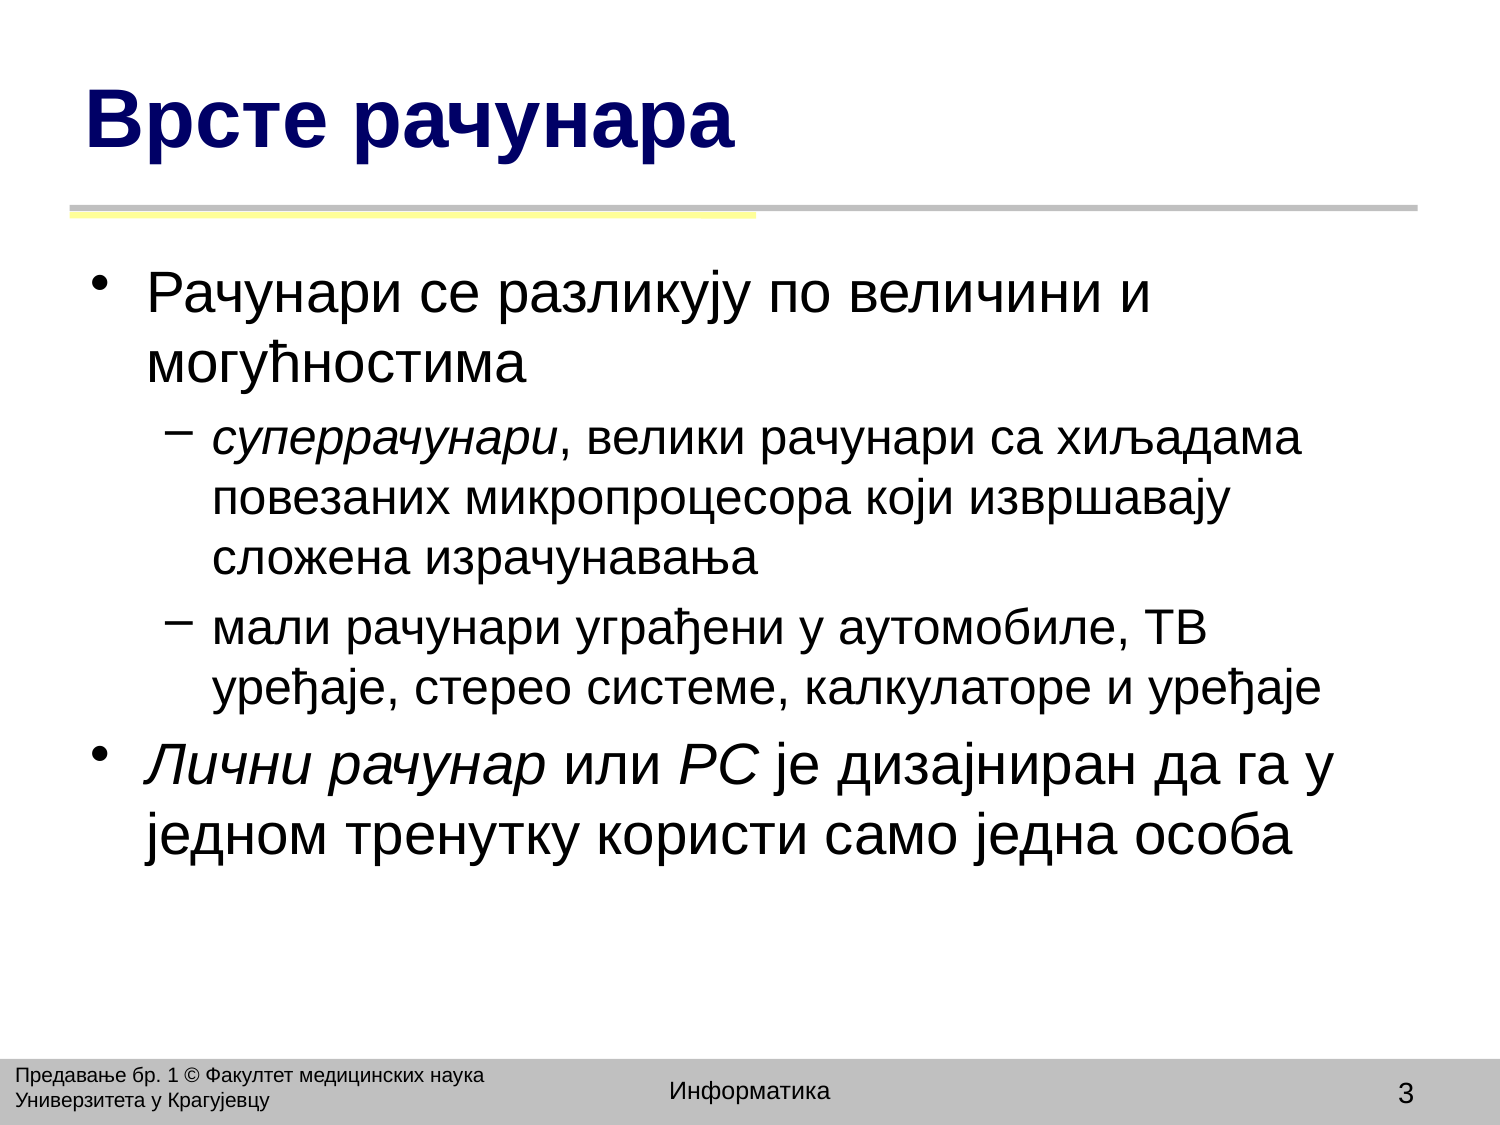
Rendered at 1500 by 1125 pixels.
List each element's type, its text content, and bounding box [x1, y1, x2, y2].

footer Информатика [512, 1066, 988, 1125]
slide_number Предавање бр. 1 © Факултет медицинских наука Универзитета у Крагујевцу [0, 1053, 599, 1108]
list Рачунари се разликују по величини и могућностима суперрачунари, велики рачунари са хиљадама повезаних микропроцесора који извршавају сложена израчунавања мали рачунари уграђени у аутомобиле, ТВ уређаје, стерео системе, калкулаторе и уређаје Лични рачунар или PC је дизајниран да га у једном тренутку користи само једна особа [74, 246, 1426, 1023]
slide_number 3 [1079, 1066, 1430, 1125]
title Врсте рачунара [69, 19, 1426, 208]
